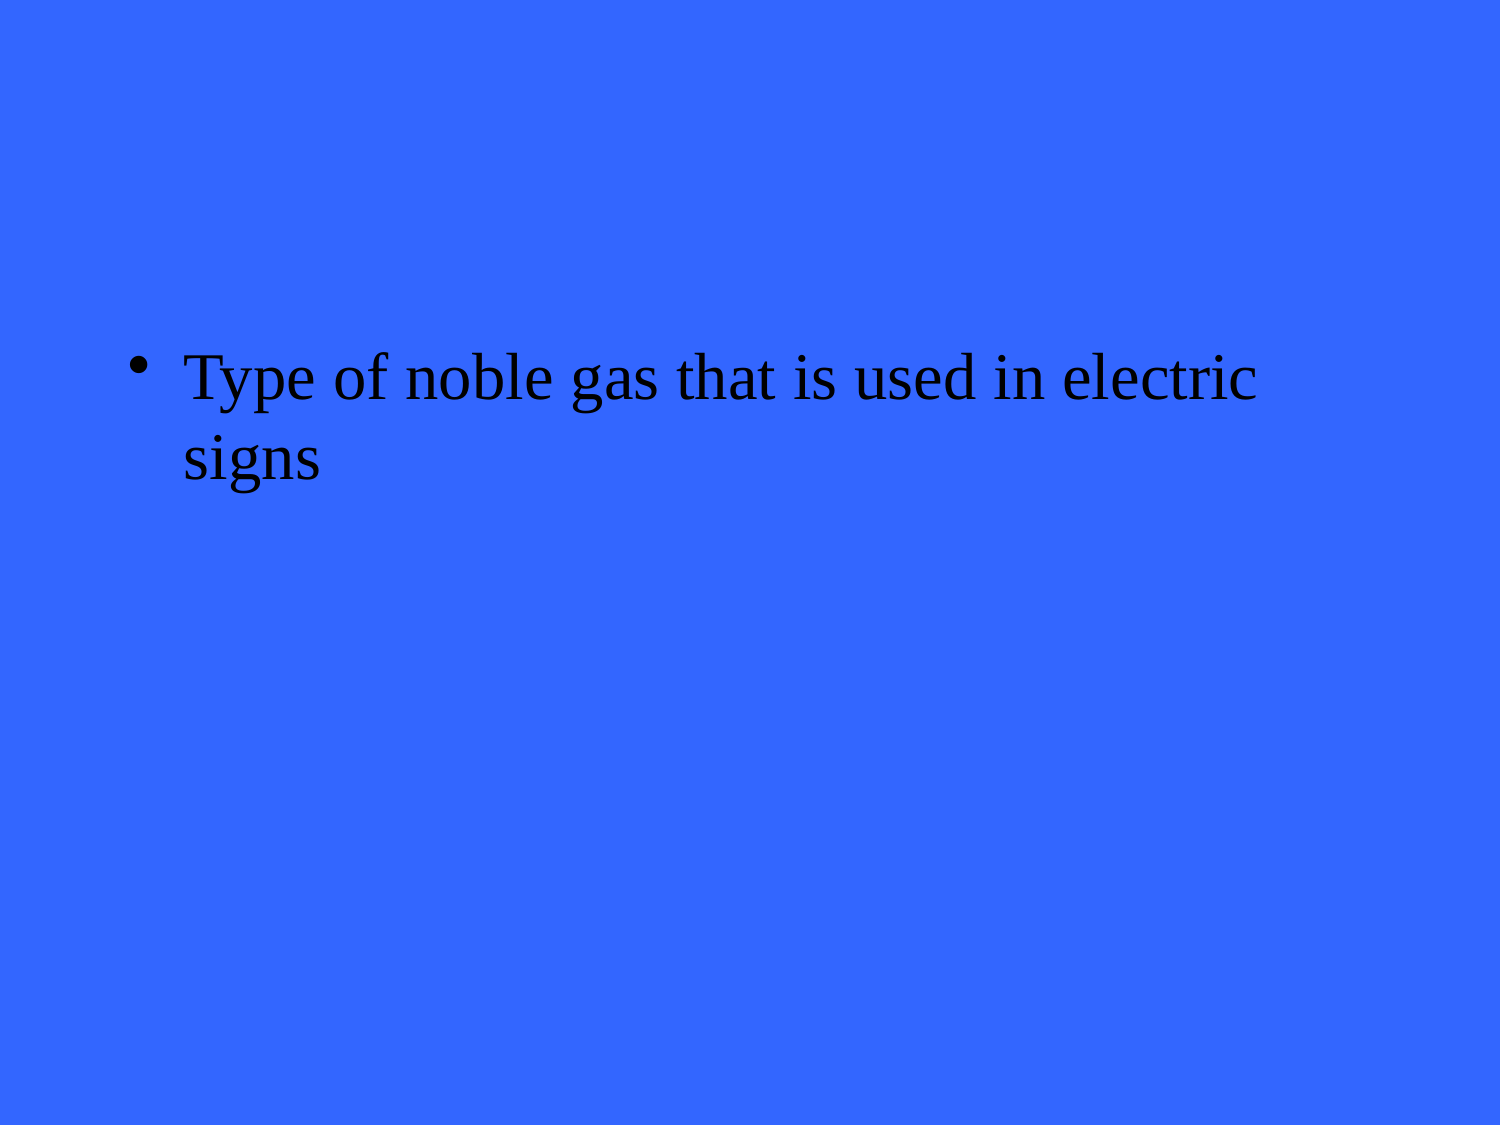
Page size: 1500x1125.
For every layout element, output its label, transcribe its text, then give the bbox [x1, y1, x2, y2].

list Type of noble gas that is used in electric signs [112, 324, 1388, 1001]
